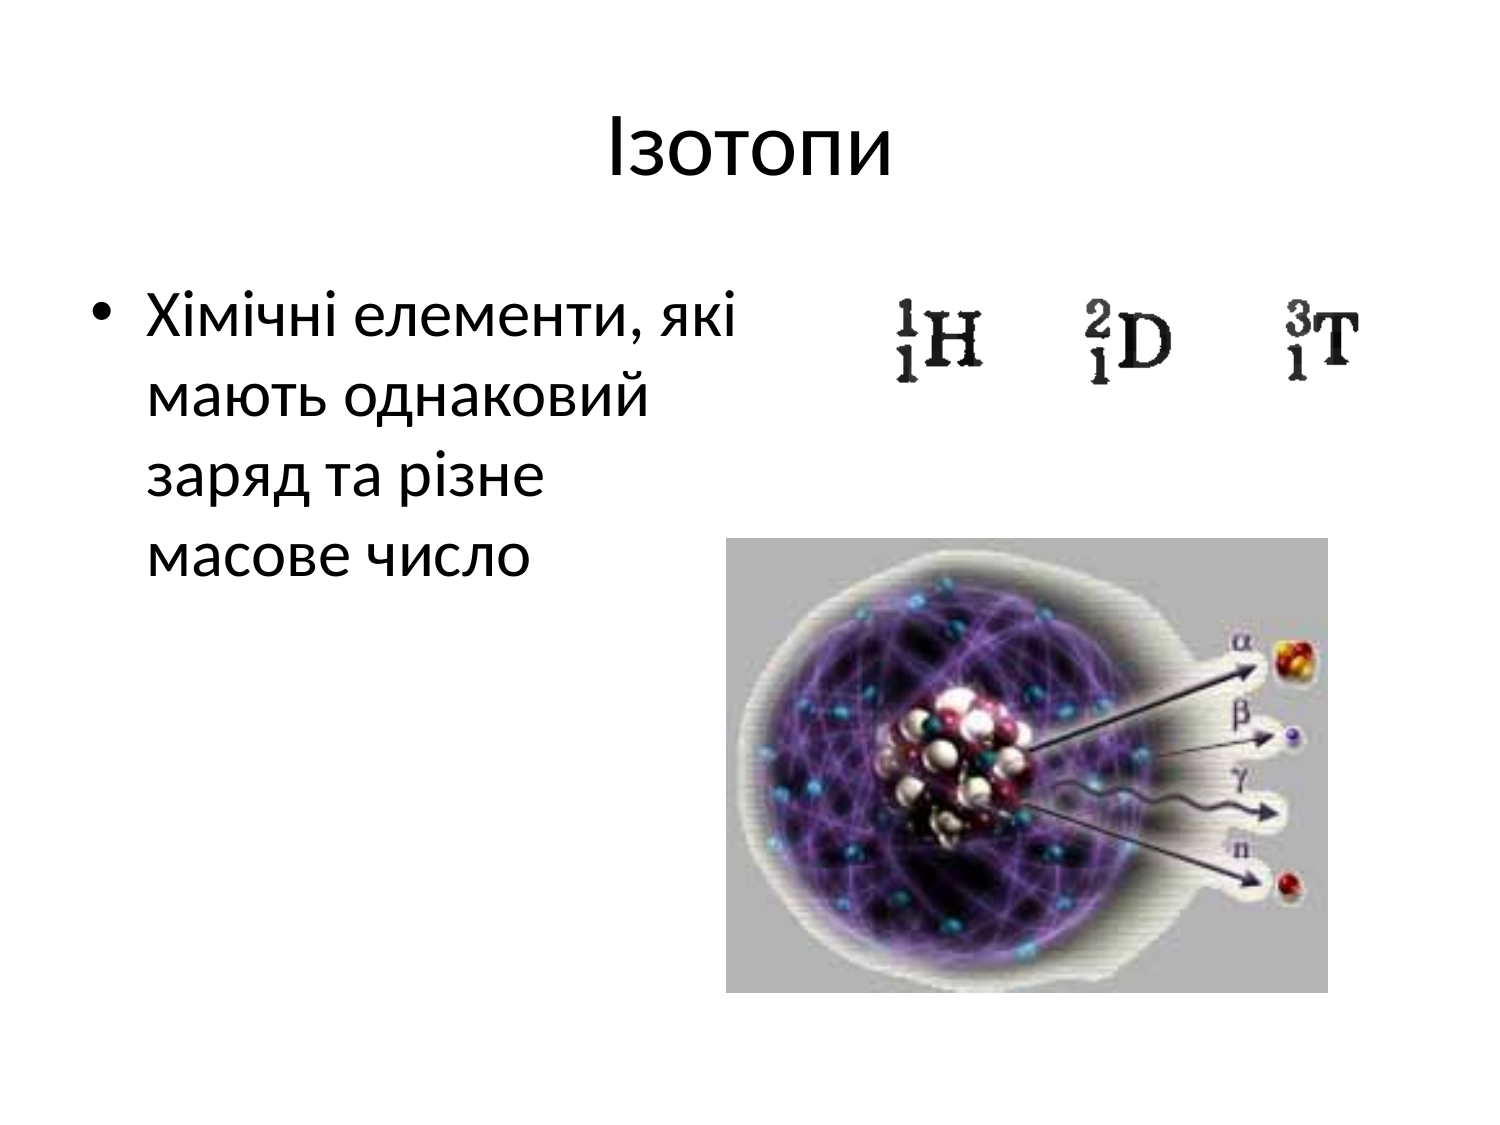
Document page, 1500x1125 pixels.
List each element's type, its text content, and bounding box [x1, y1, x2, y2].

picture [726, 538, 1328, 994]
title Ізотопи [75, 45, 1425, 233]
list Хімічні елементи, які мають однаковий заряд та різне масове число [75, 262, 774, 1005]
picture [866, 280, 991, 391]
picture [1066, 280, 1189, 404]
picture [1265, 280, 1365, 395]
